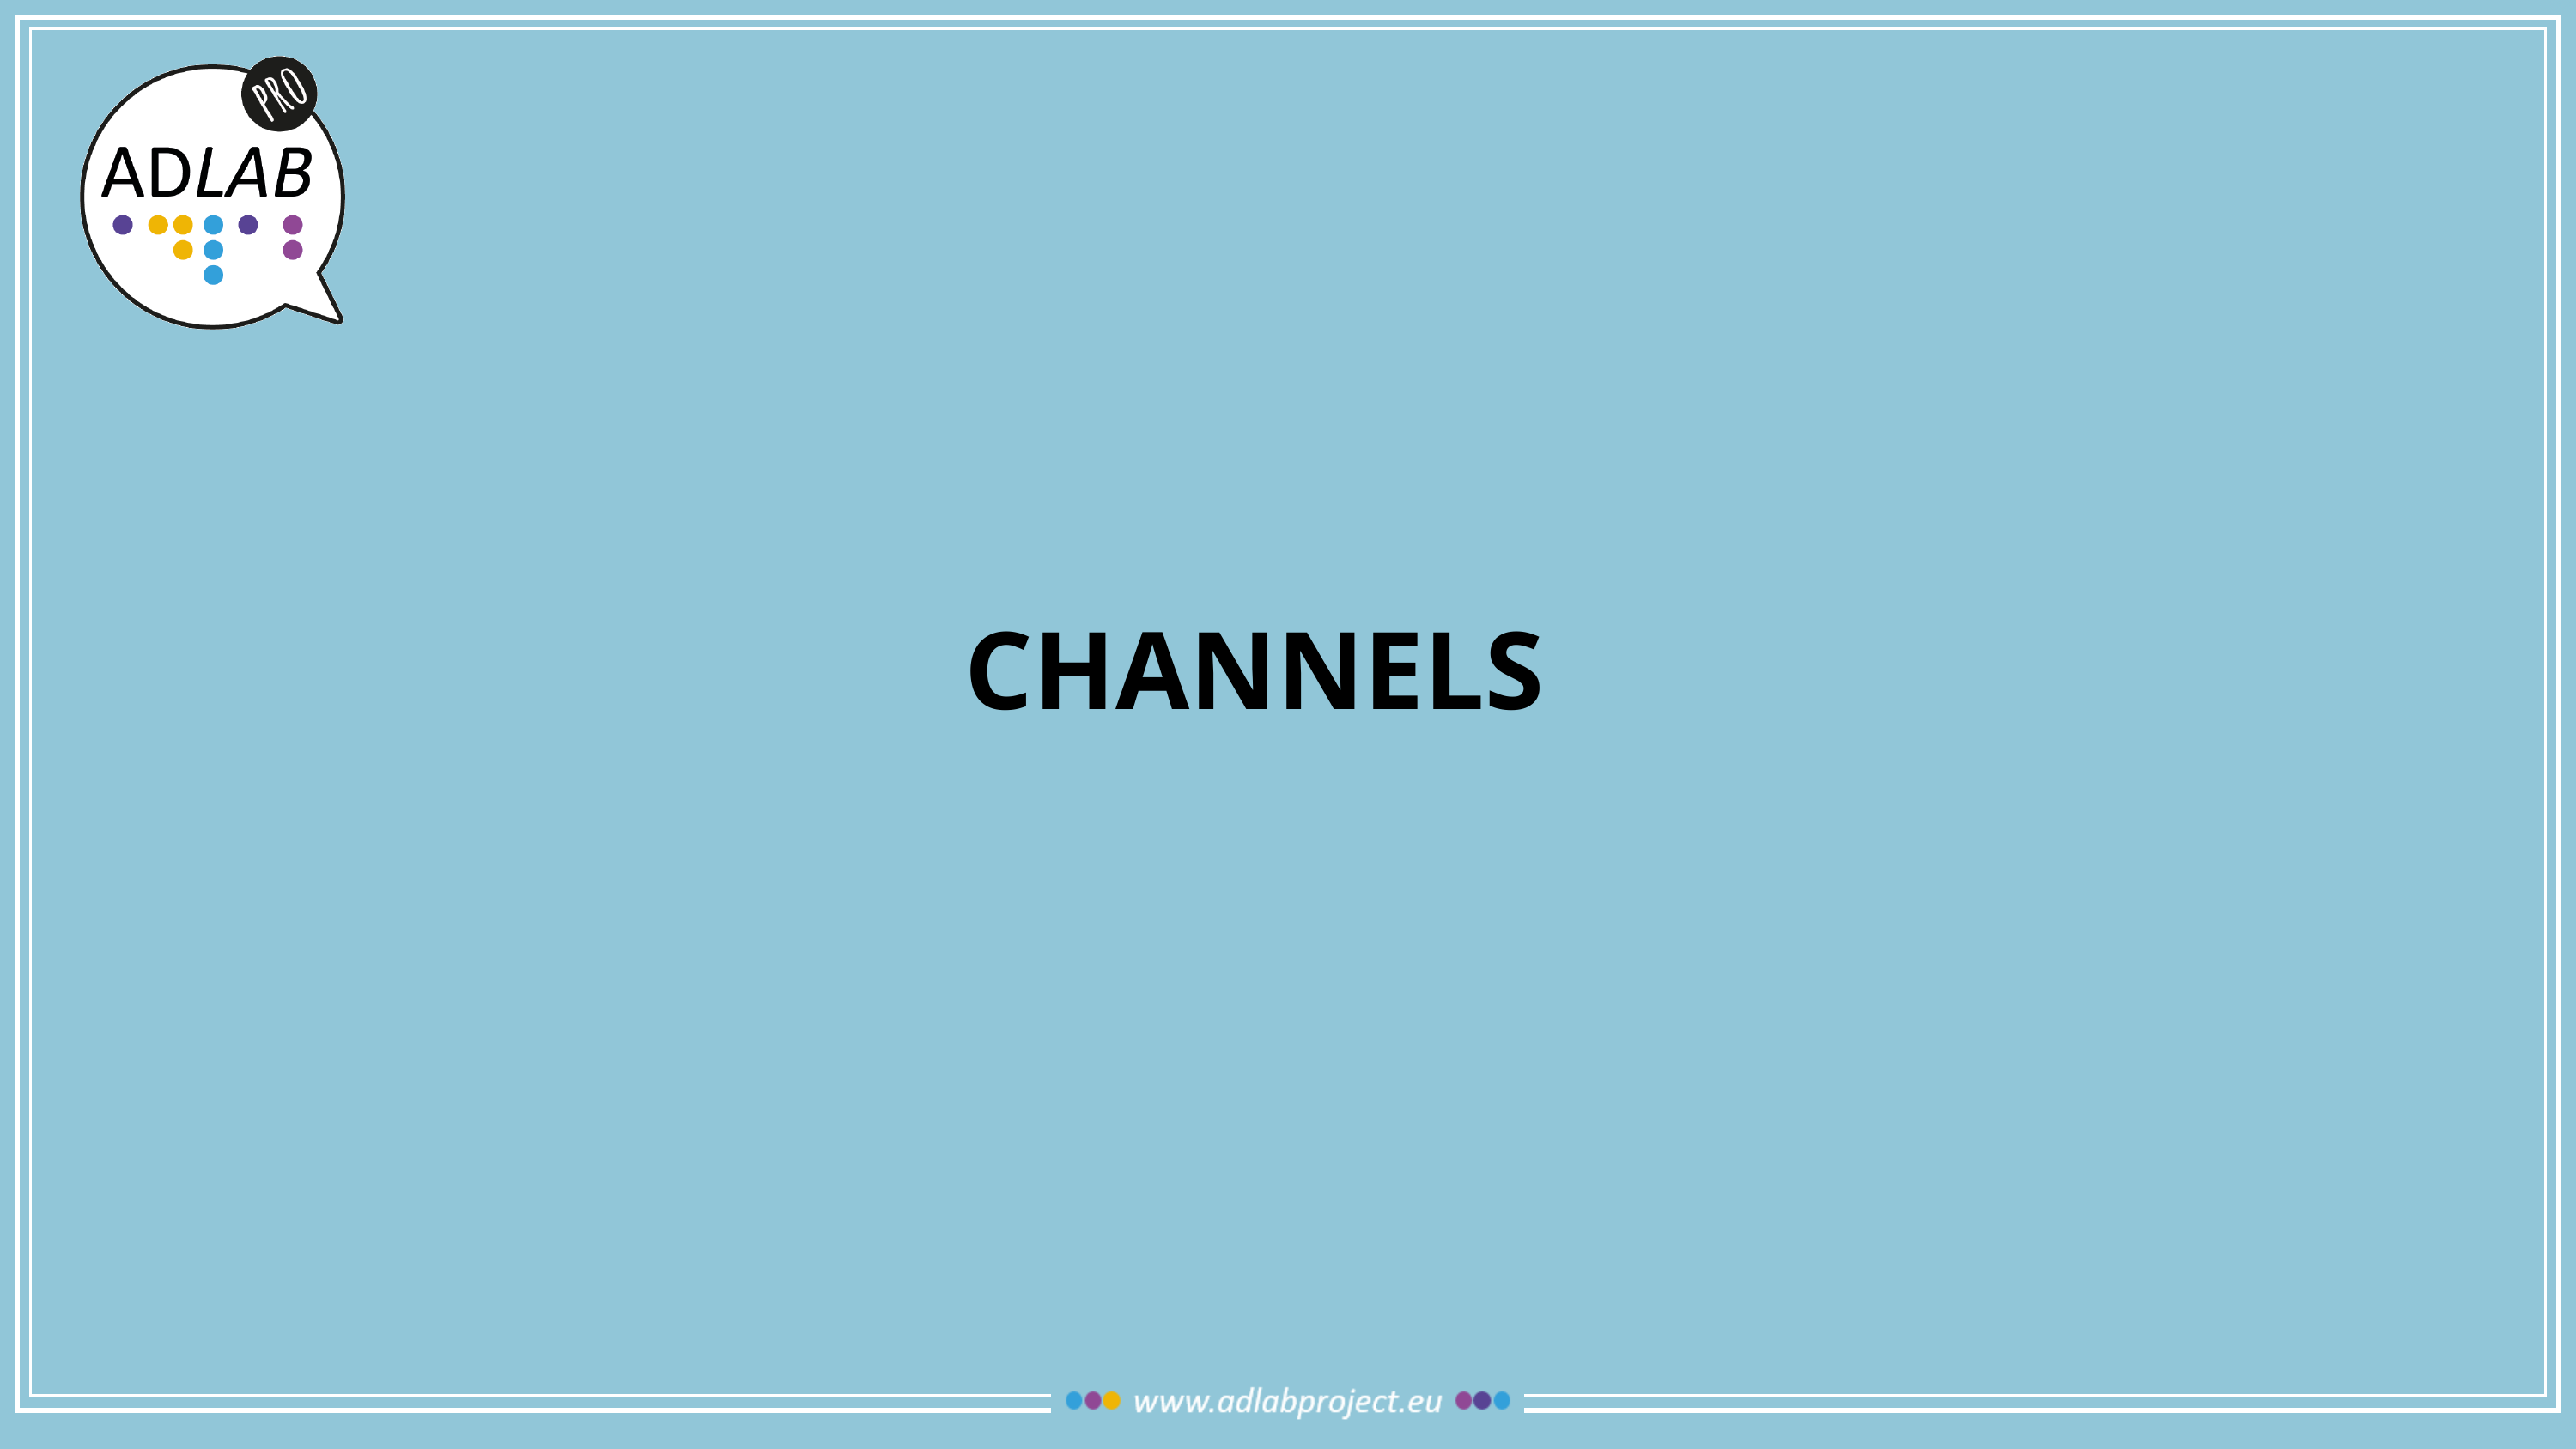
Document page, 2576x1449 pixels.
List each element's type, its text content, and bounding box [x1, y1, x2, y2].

picture [72, 49, 353, 330]
picture [1051, 1378, 1524, 1429]
title channels [0, 535, 2576, 815]
